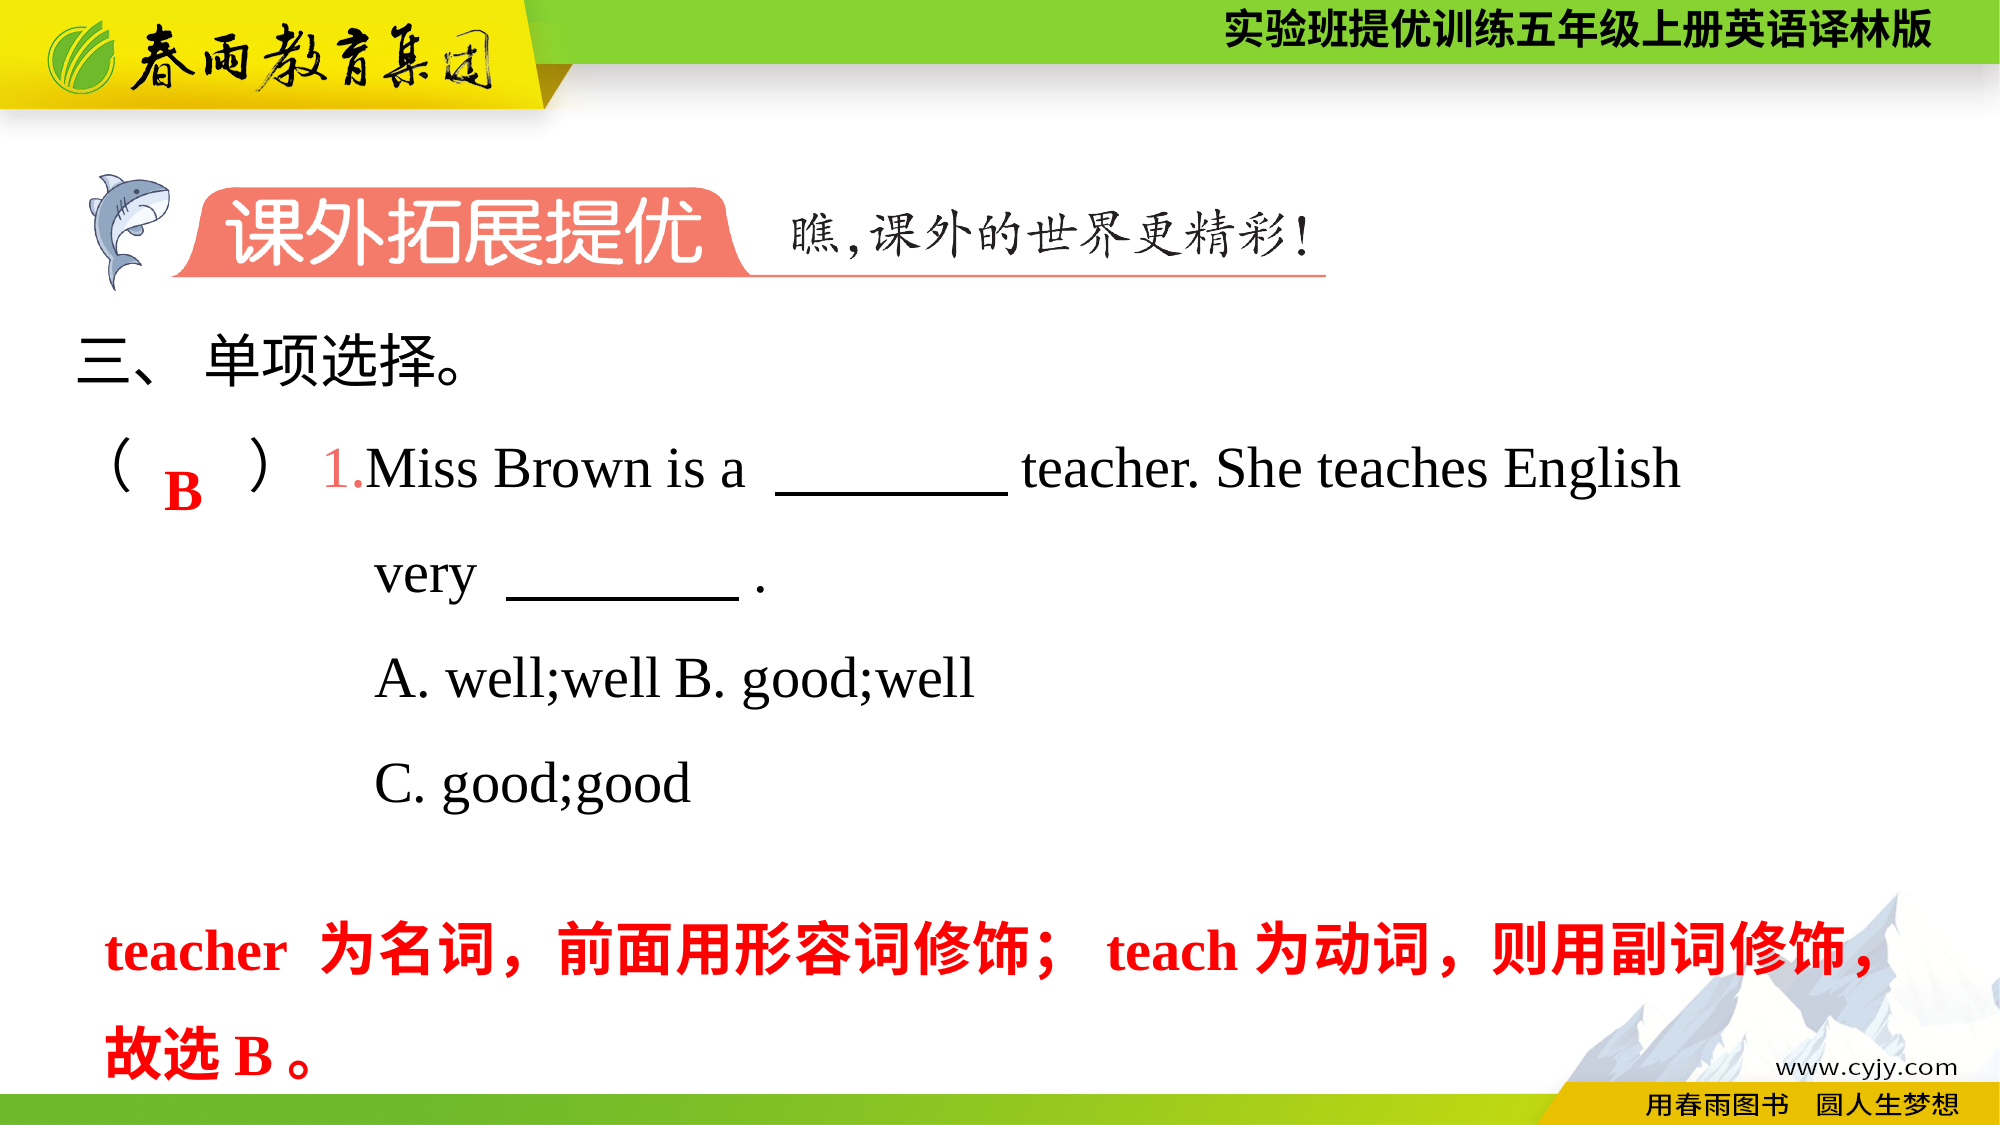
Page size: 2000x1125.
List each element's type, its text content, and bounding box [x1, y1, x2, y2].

picture [0, 0, 2000, 1125]
list 三、 单项选择。 （ ）1.Miss Brown is a teacher. She teaches English very . A. well;well B. good;well C. good;good [59, 122, 1944, 852]
text_box B [149, 444, 219, 530]
text_box teacher 为名词，前面用形容词修饰；teach为动词，则用副词修饰，故选B。 [89, 869, 1922, 1095]
